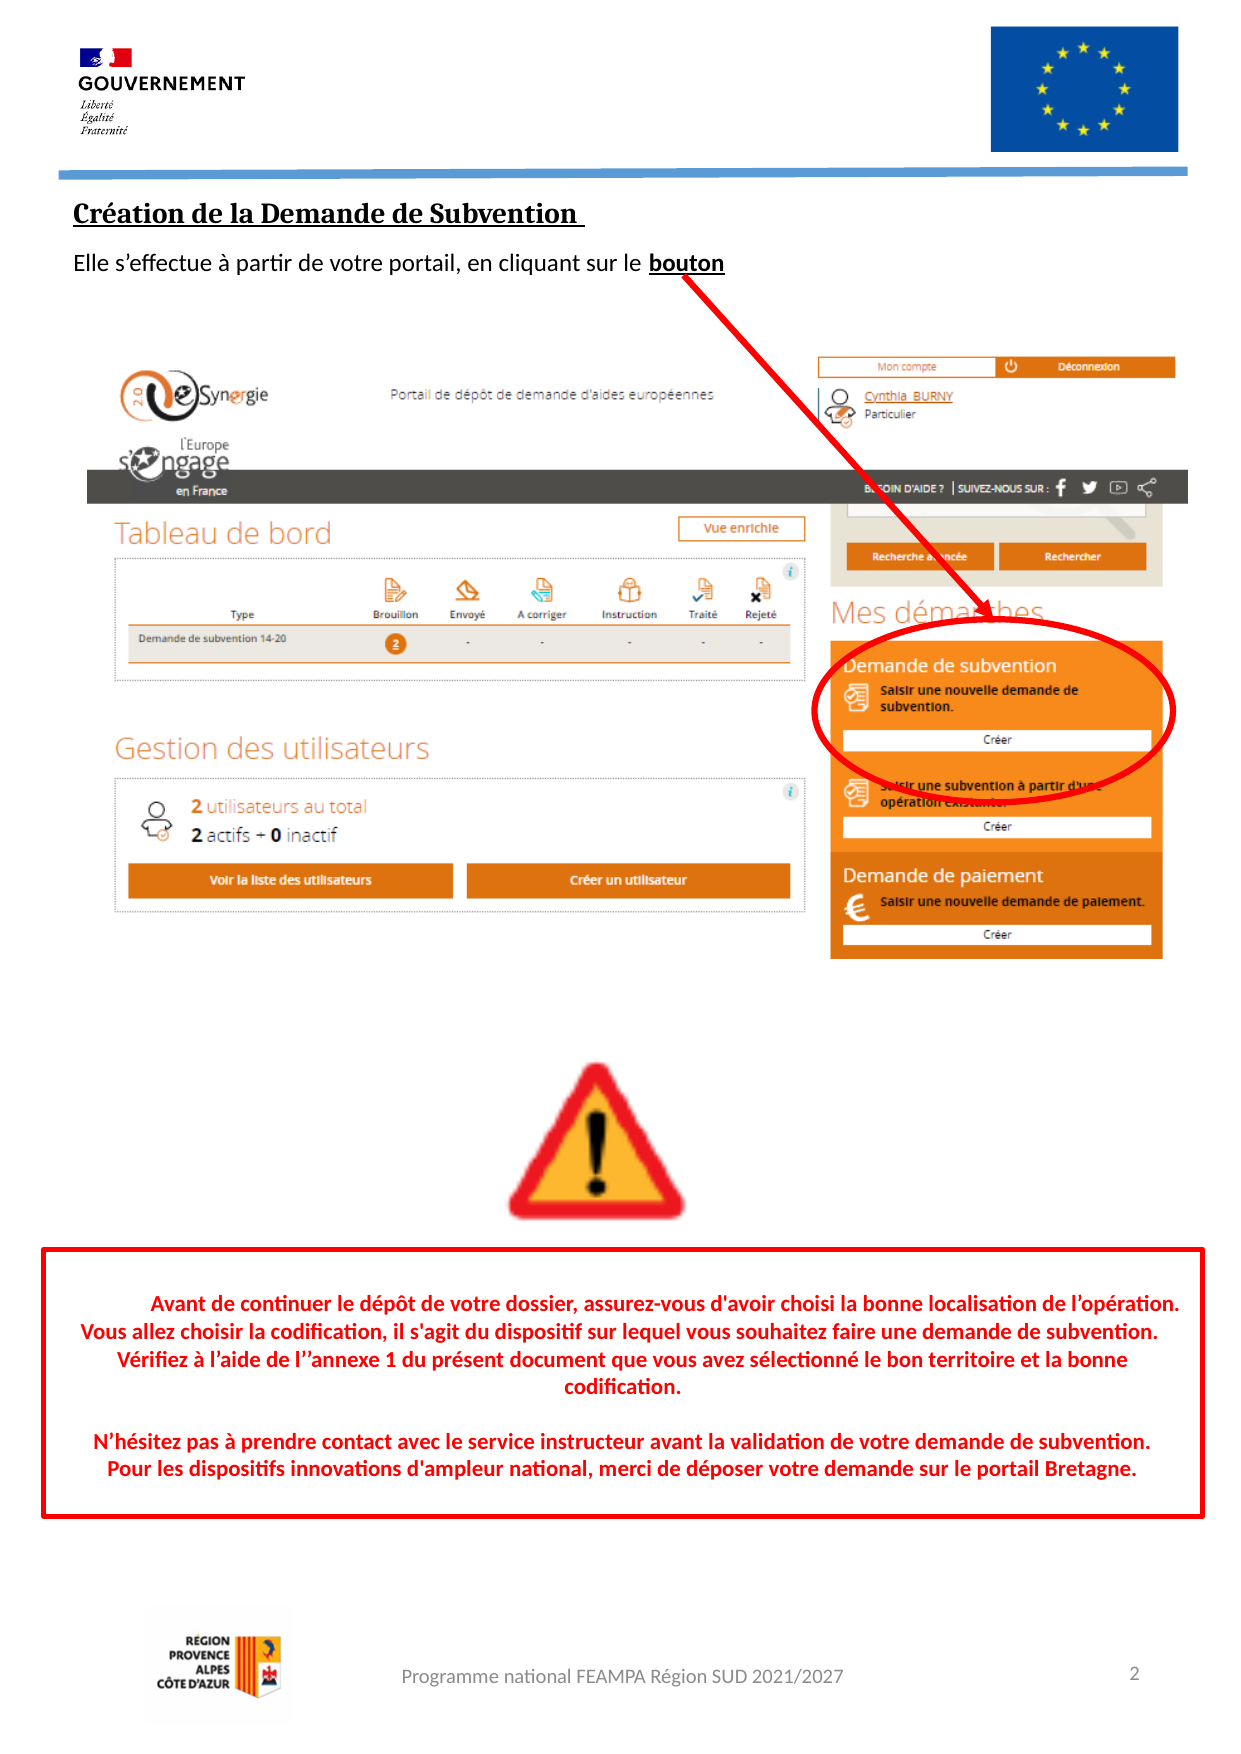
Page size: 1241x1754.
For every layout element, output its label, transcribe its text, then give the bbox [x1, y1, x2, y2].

picture [990, 26, 1179, 152]
picture [87, 353, 1188, 960]
picture [145, 1606, 293, 1725]
text_box Création de la Demande de Subvention Elle s’effectue à partir de votre portail, en cliquant sur le bouton [58, 186, 1188, 284]
text_box Avant de continuer le dépôt de votre dossier, assurez-vous d'avoir choisi la bonne localisation de l’opération. Vous allez choisir la codification, il s'agit du dispositif sur lequel vous souhaitez faire une demande de subvention. Vérifiez à l’aide de l’’annexe 1 du présent document que vous avez sélectionné le bon territoire et la bonne codification. N’hésitez pas à prendre contact avec le service instructeur avant la validation de votre demande de subvention. Pour les dispositifs innovations d'ampleur national, merci de déposer votre demande sur le portail Bretagne. [43, 1249, 1203, 1517]
footer Programme national FEAMPA Région SUD 2021/2027 [293, 1628, 983, 1723]
picture [59, 29, 264, 153]
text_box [58, 171, 1188, 175]
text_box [683, 275, 994, 620]
slide_number 2 [875, 1625, 1155, 1719]
picture [492, 1038, 698, 1240]
